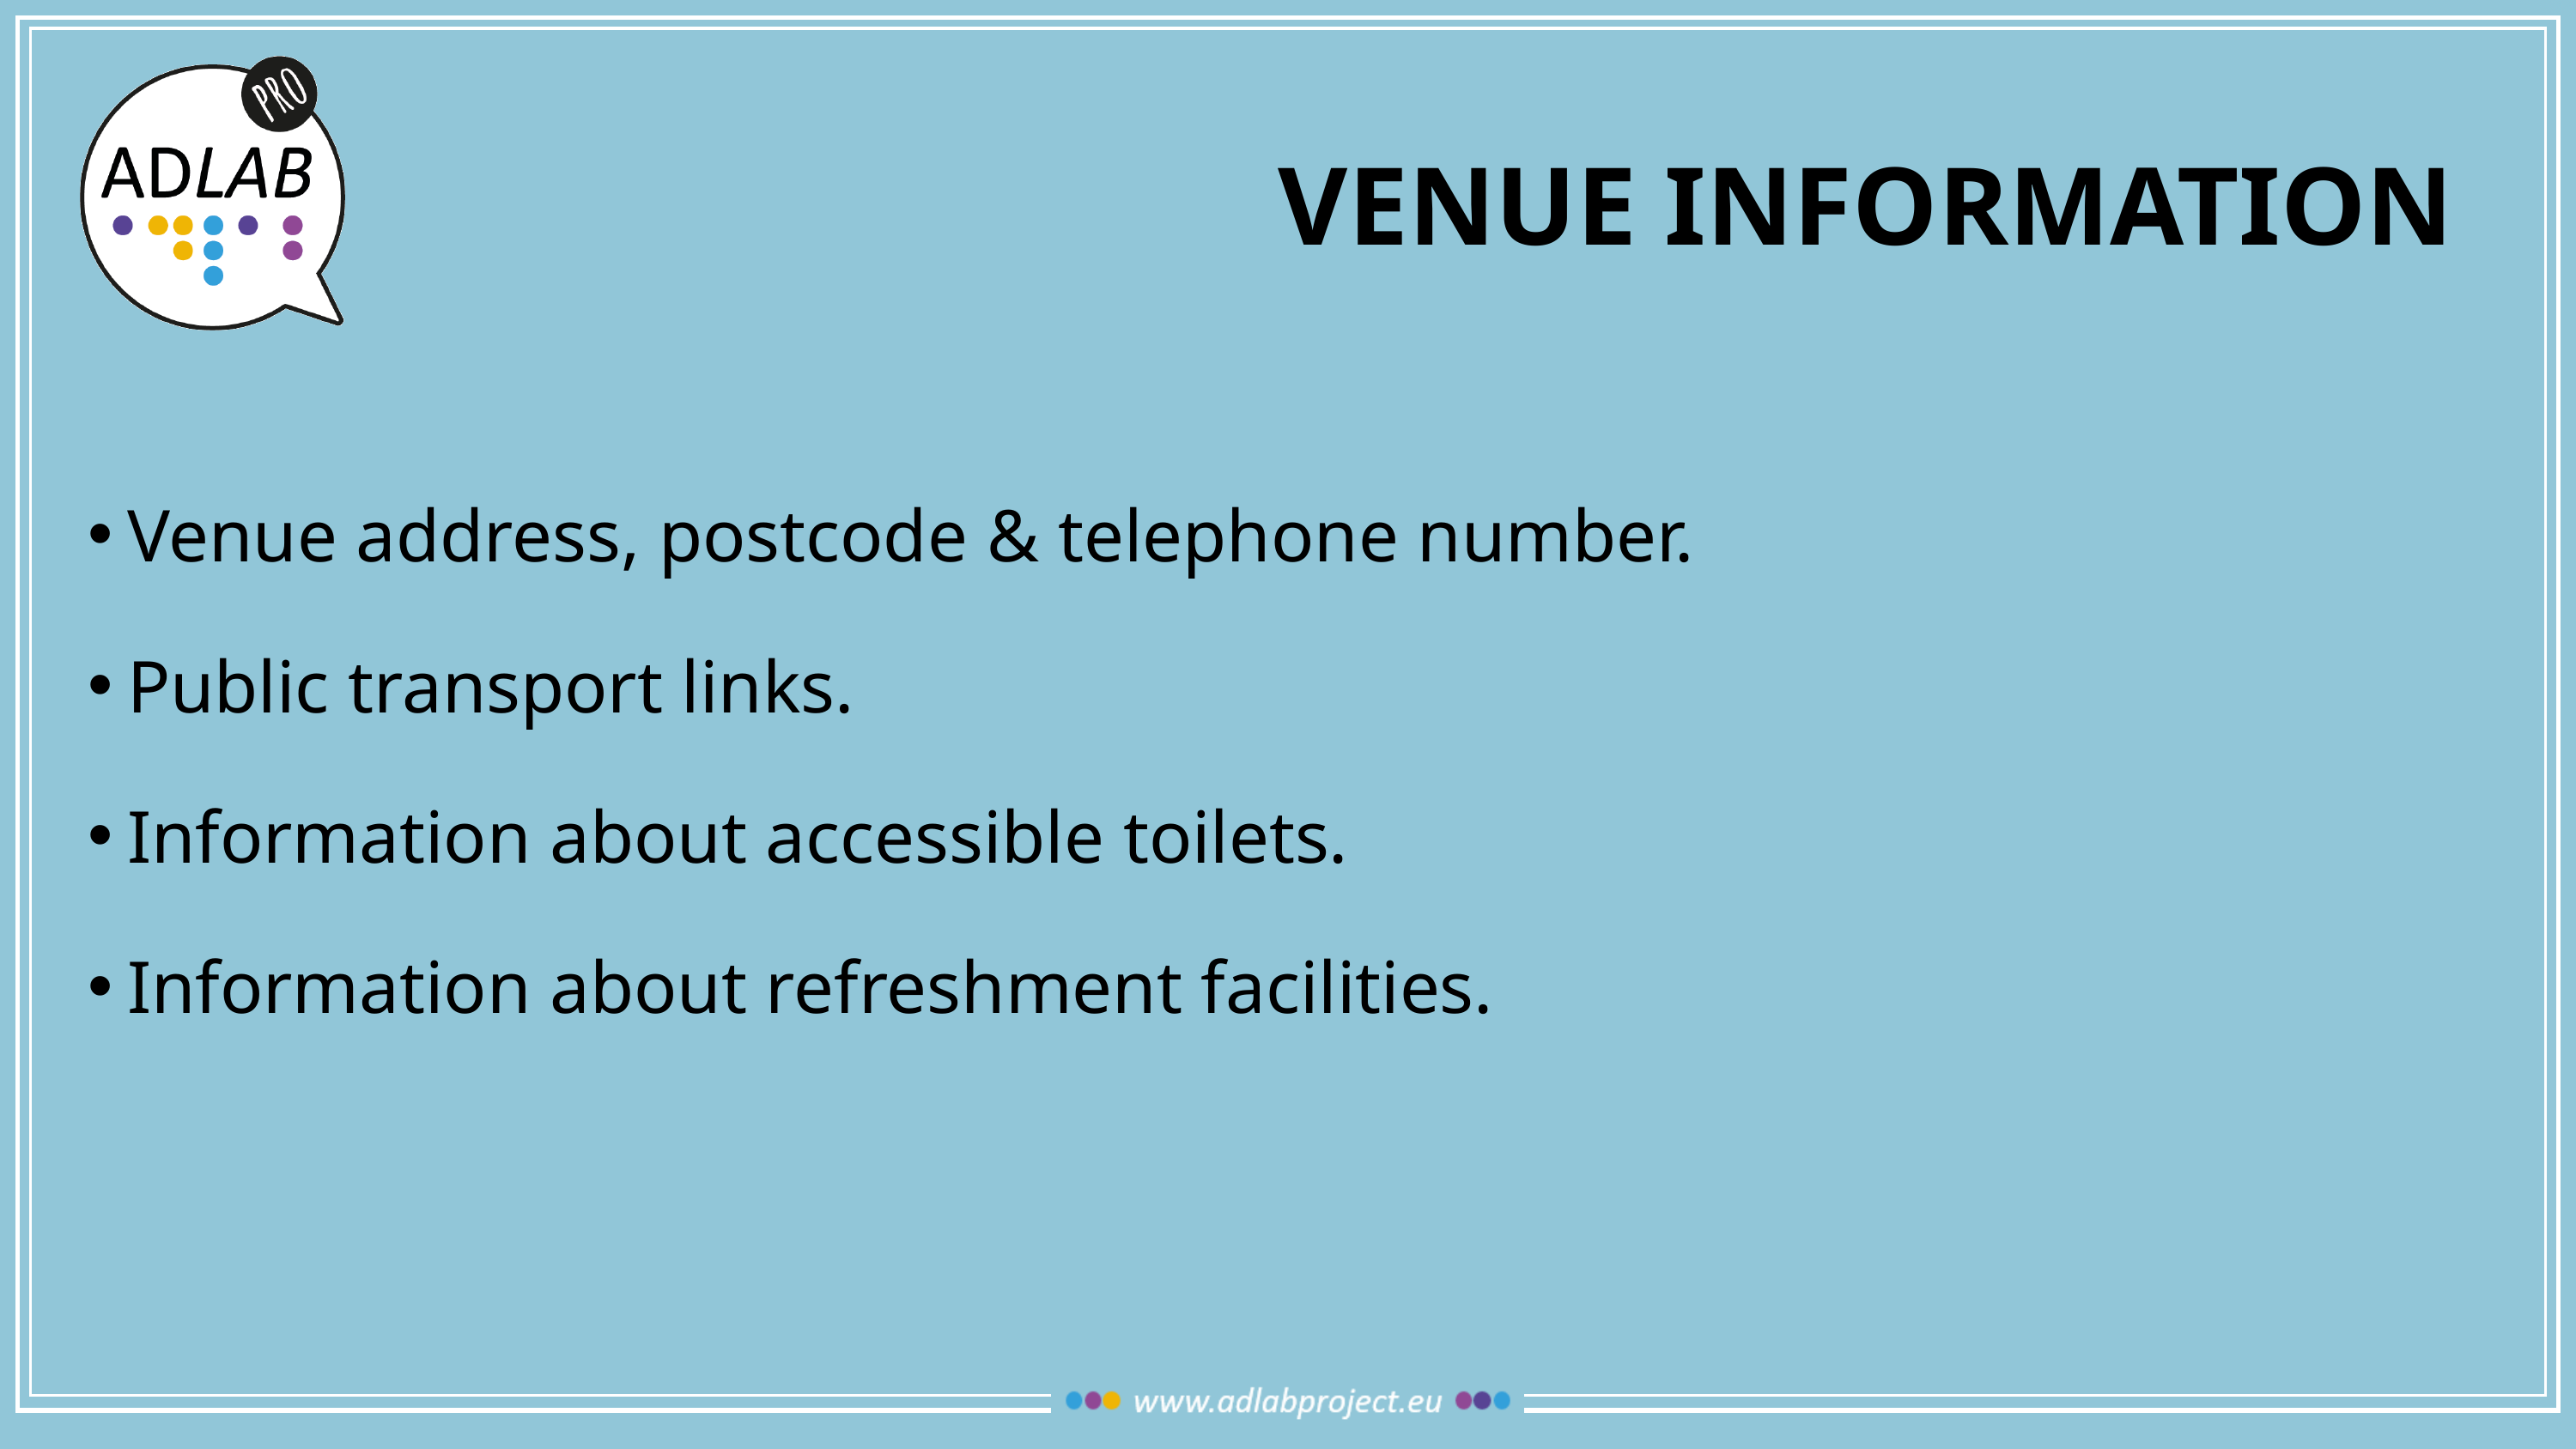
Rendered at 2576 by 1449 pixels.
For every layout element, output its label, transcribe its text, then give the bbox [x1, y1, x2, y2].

picture [1051, 1378, 1524, 1429]
title Venue information [384, 70, 2467, 351]
list Venue address, postcode & telephone number. Public transport links. Information about accessible toilets. Information about refreshment facilities. [75, 440, 2501, 1122]
picture [72, 49, 353, 330]
